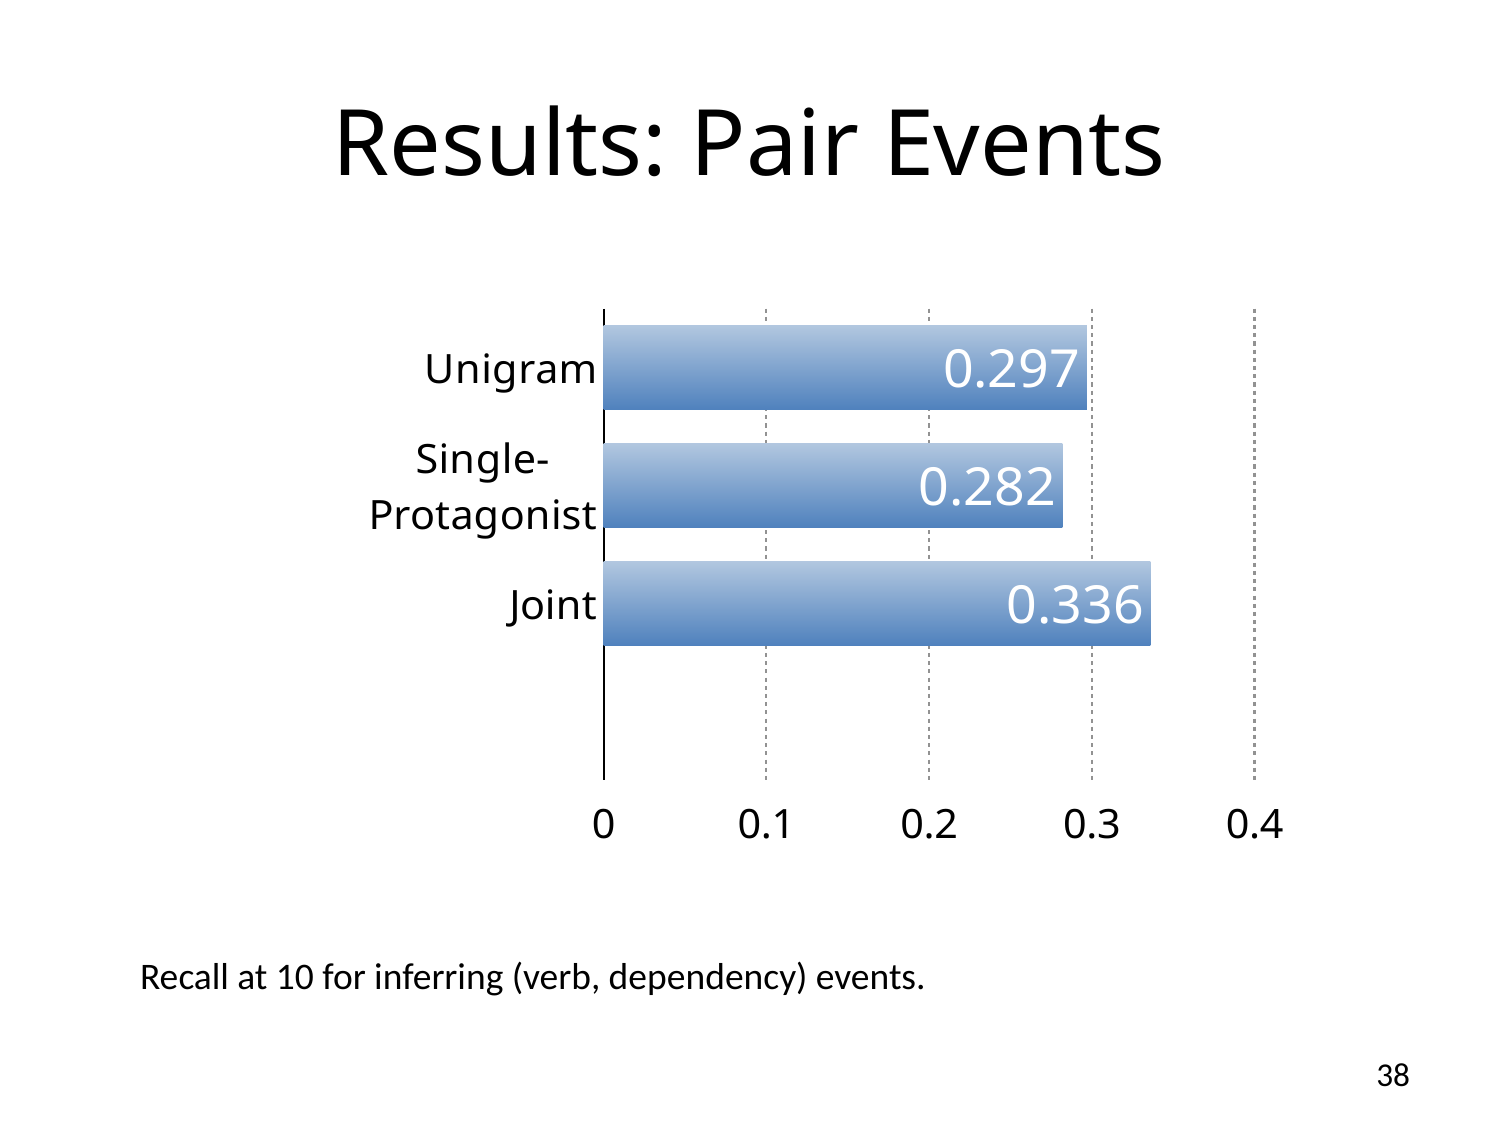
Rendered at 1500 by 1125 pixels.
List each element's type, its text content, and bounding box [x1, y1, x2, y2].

chart [342, 274, 1284, 851]
slide_number 38 [1074, 1042, 1425, 1103]
title Results: Pair Events [75, 45, 1425, 233]
text_box Recall at 10 for inferring (verb, dependency) events. [134, 945, 933, 1003]
